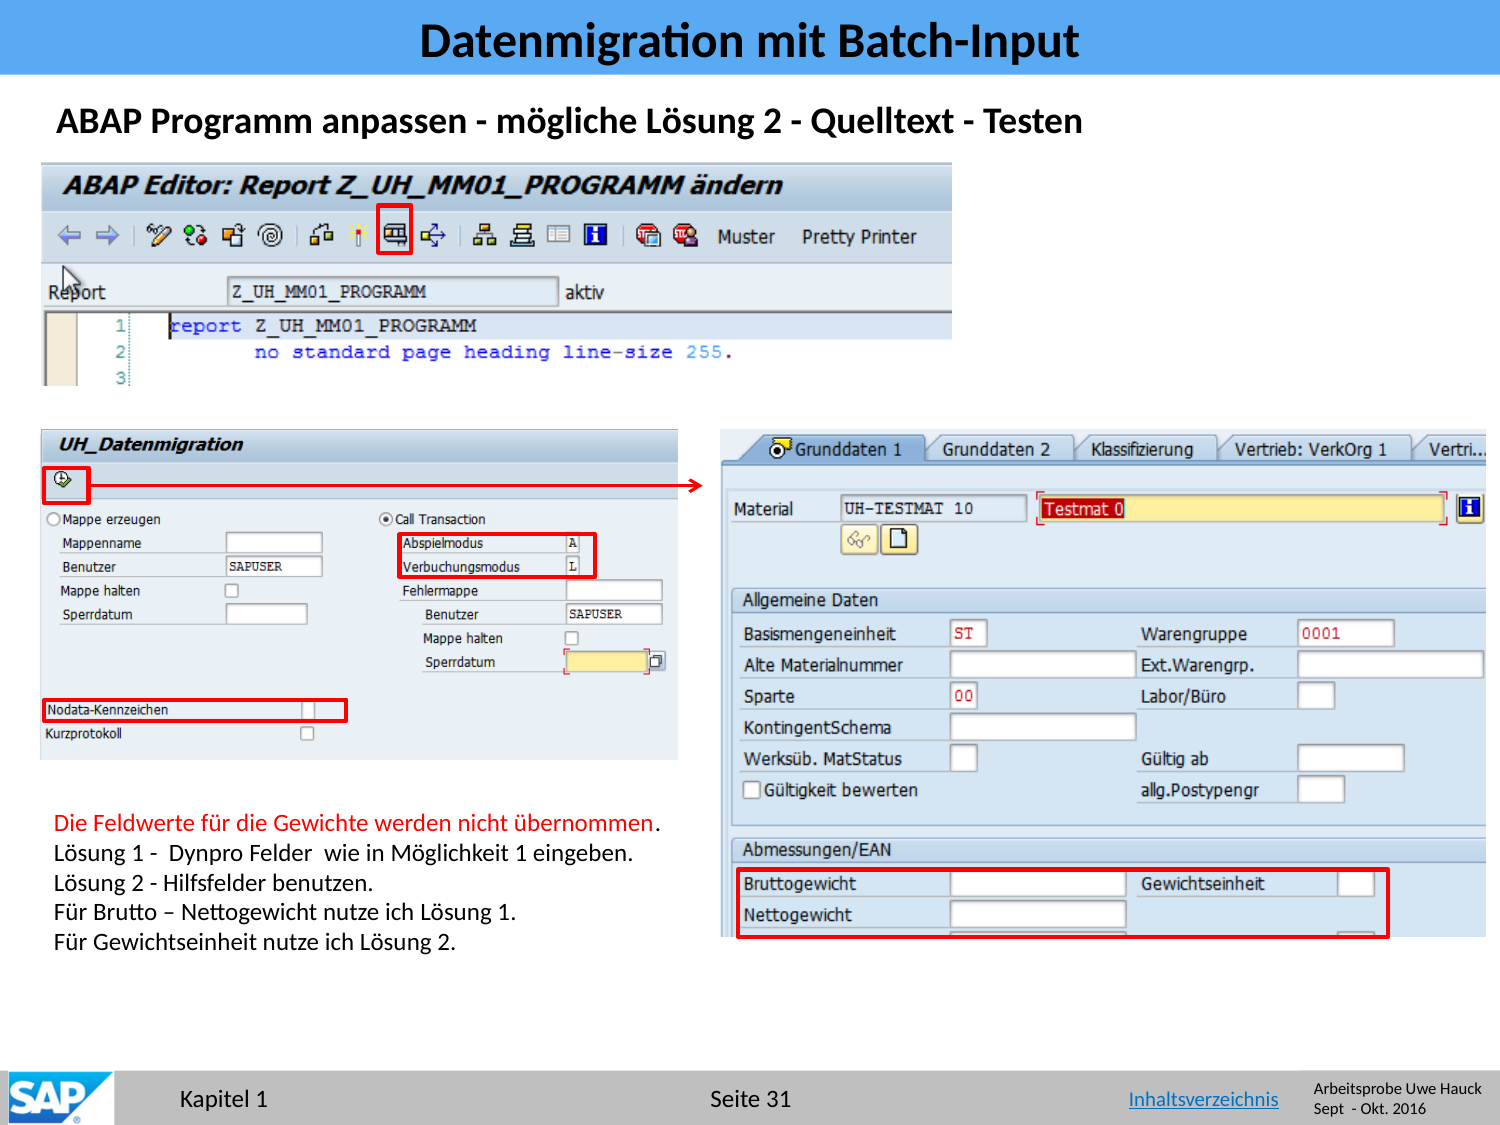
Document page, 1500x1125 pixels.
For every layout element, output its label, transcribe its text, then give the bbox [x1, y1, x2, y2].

text_box Die Feldwerte für die Gewichte werden nicht übernommen. Lösung 1 - Dynpro Felder wie in Möglichkeit 1 eingeben. Lösung 2 - Hilfsfelder benutzen. Für Brutto – Nettogewicht nutze ich Lösung 1. Für Gewichtseinheit nutze ich Lösung 2. [39, 798, 678, 964]
picture [719, 429, 1487, 938]
picture [38, 429, 678, 760]
text_box Inhaltsverzeichnis [1106, 1078, 1299, 1118]
text_box Datenmigration mit Batch-Input [0, 0, 1500, 75]
text_box ABAP Programm anpassen - mögliche Lösung 2 - Quelltext - Testen [41, 88, 1459, 149]
text_box [0, 1070, 6, 1125]
text_box [115, 1070, 1299, 1125]
picture [7, 1070, 115, 1125]
text_box Kapitel 1 Seite 31 [165, 1075, 1105, 1120]
text_box Arbeitsprobe Uwe Hauck Sept - Okt. 2016 [1299, 1070, 1500, 1125]
picture [41, 162, 952, 386]
